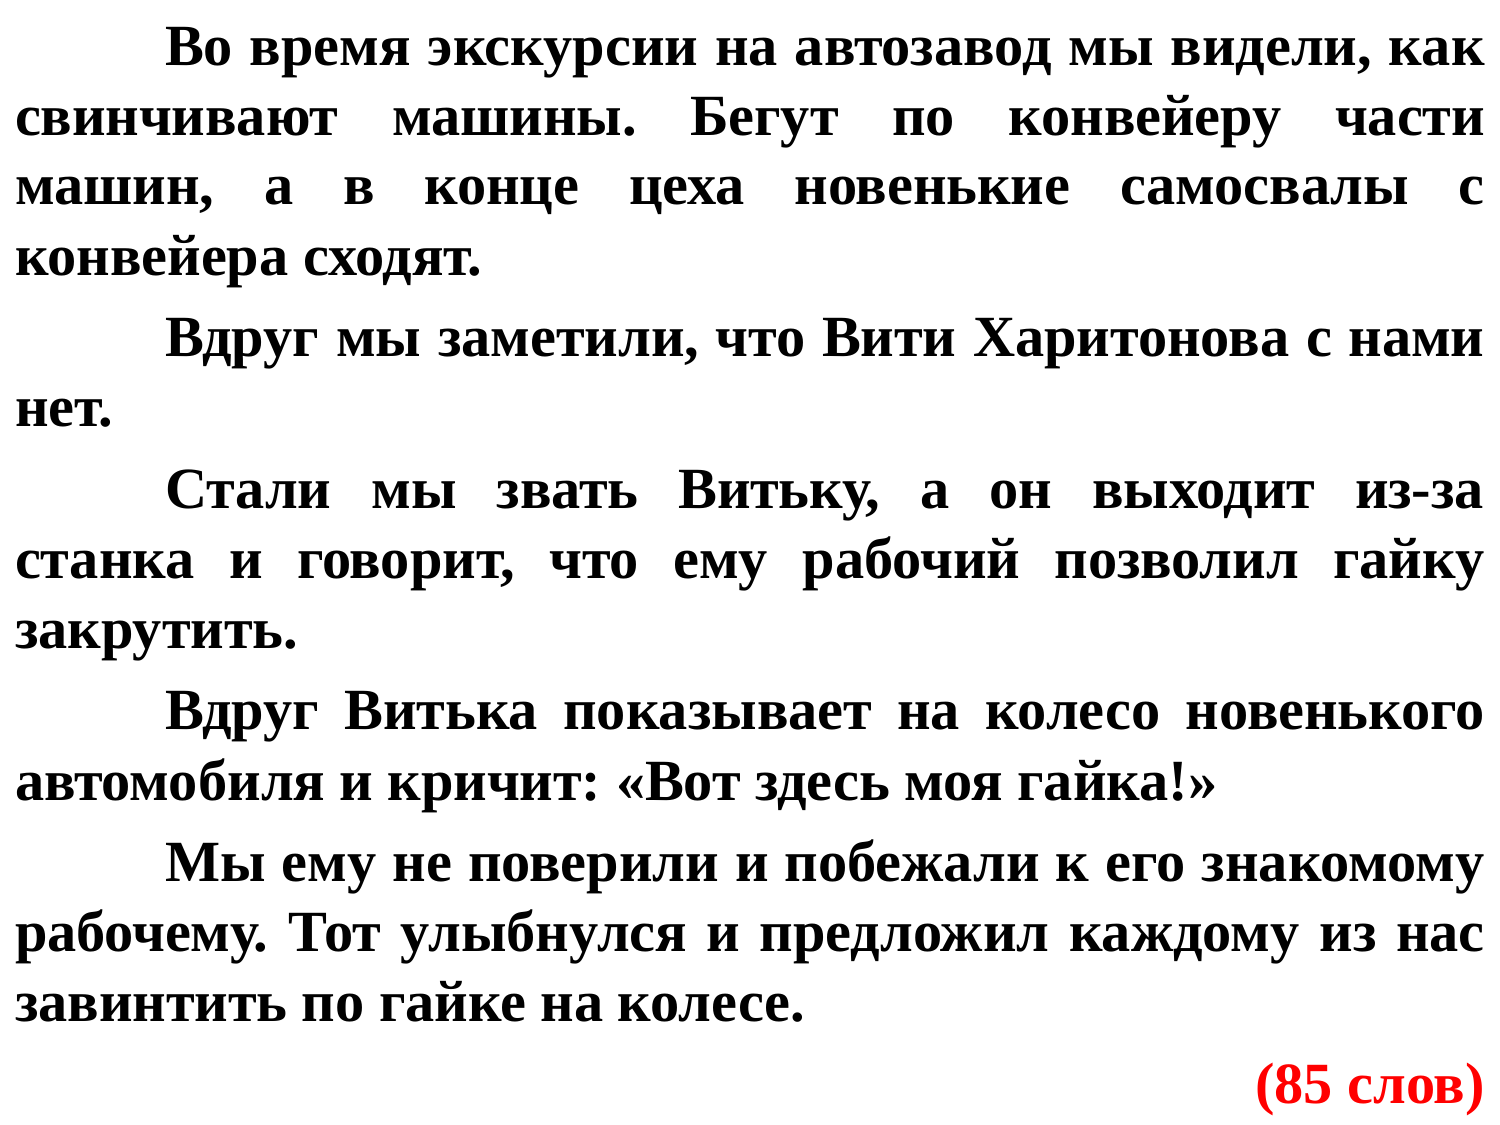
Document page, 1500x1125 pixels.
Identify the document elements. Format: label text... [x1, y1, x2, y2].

list Во время экскурсии на автозавод мы видели, как свинчивают машины. Бегут по конвейеру части машин, а в конце цеха новенькие самосвалы с конвейера сходят. Вдруг мы заметили, что Вити Харитонова с нами нет. Стали мы звать Витьку, а он выходит из-за станка и говорит, что ему рабочий позволил гайку закрутить. Вдруг Витька показывает на колесо новенького автомобиля и кричит: «Вот здесь моя гайка!» Мы ему не поверили и побежали к его знакомому рабочему. Тот улыбнулся и предложил каждому из нас завинтить по гайке на колесе. (85 слов) [0, 0, 1500, 1063]
